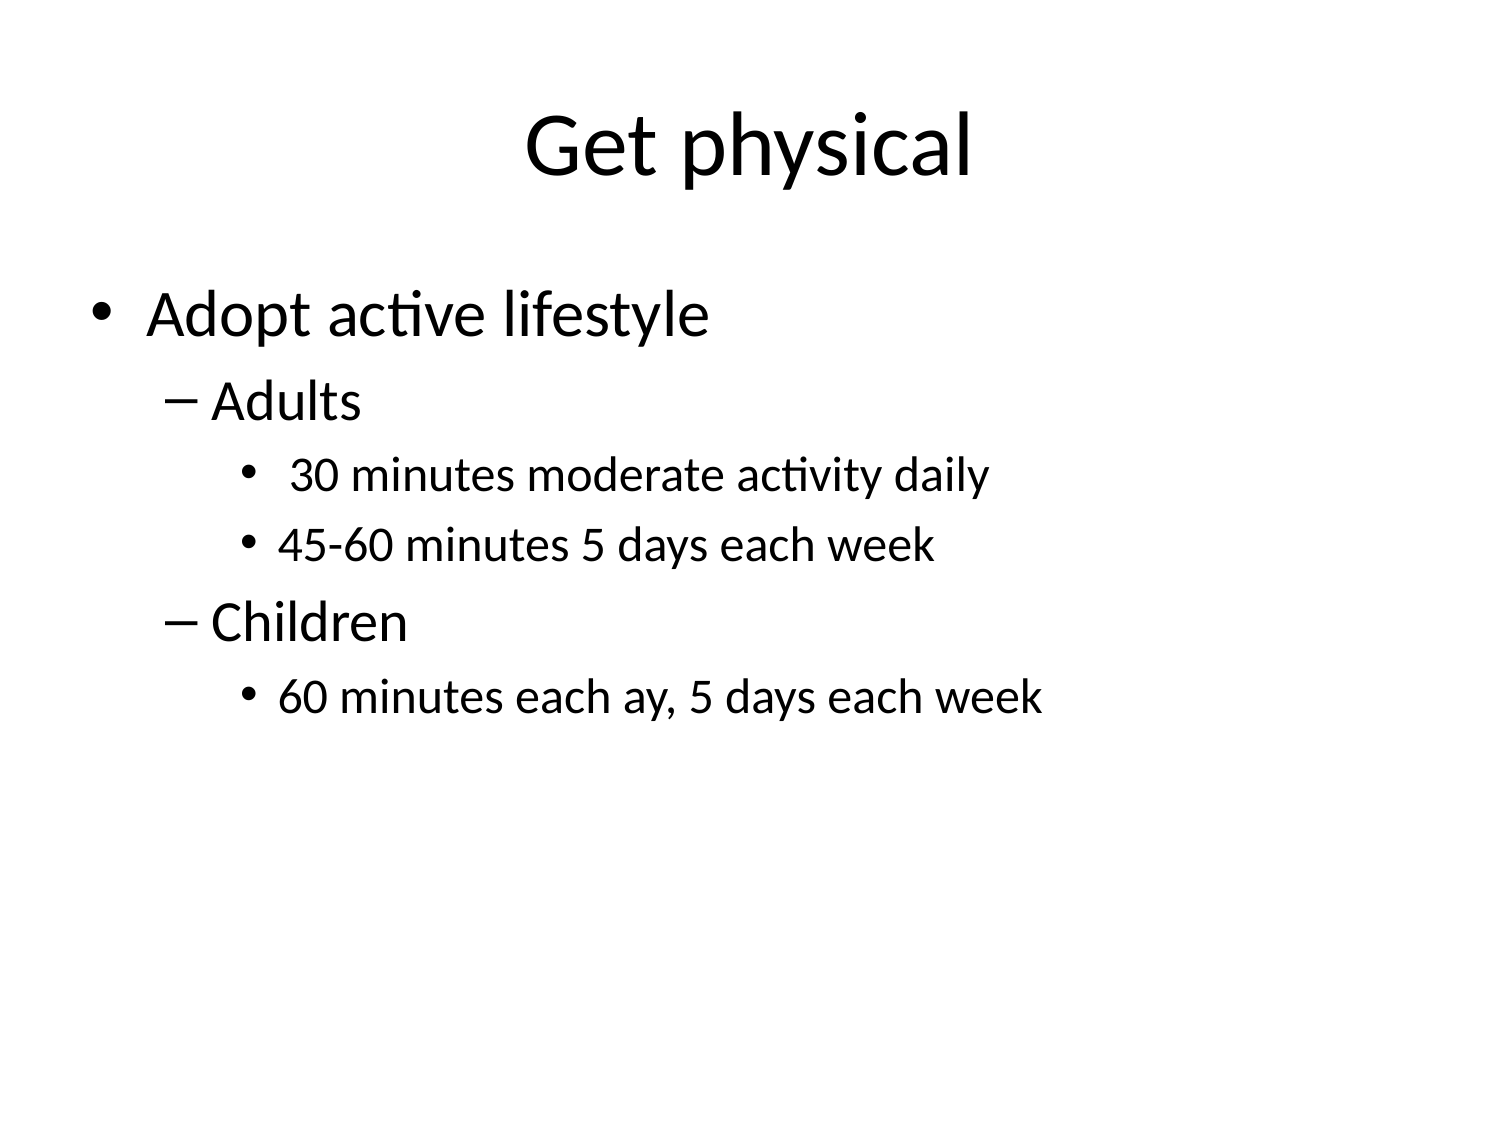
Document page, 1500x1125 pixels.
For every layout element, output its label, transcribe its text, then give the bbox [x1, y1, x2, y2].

title Get physical [75, 45, 1425, 233]
list Adopt active lifestyle Adults 30 minutes moderate activity daily 45-60 minutes 5 days each week Children 60 minutes each ay, 5 days each week [75, 262, 1425, 1005]
